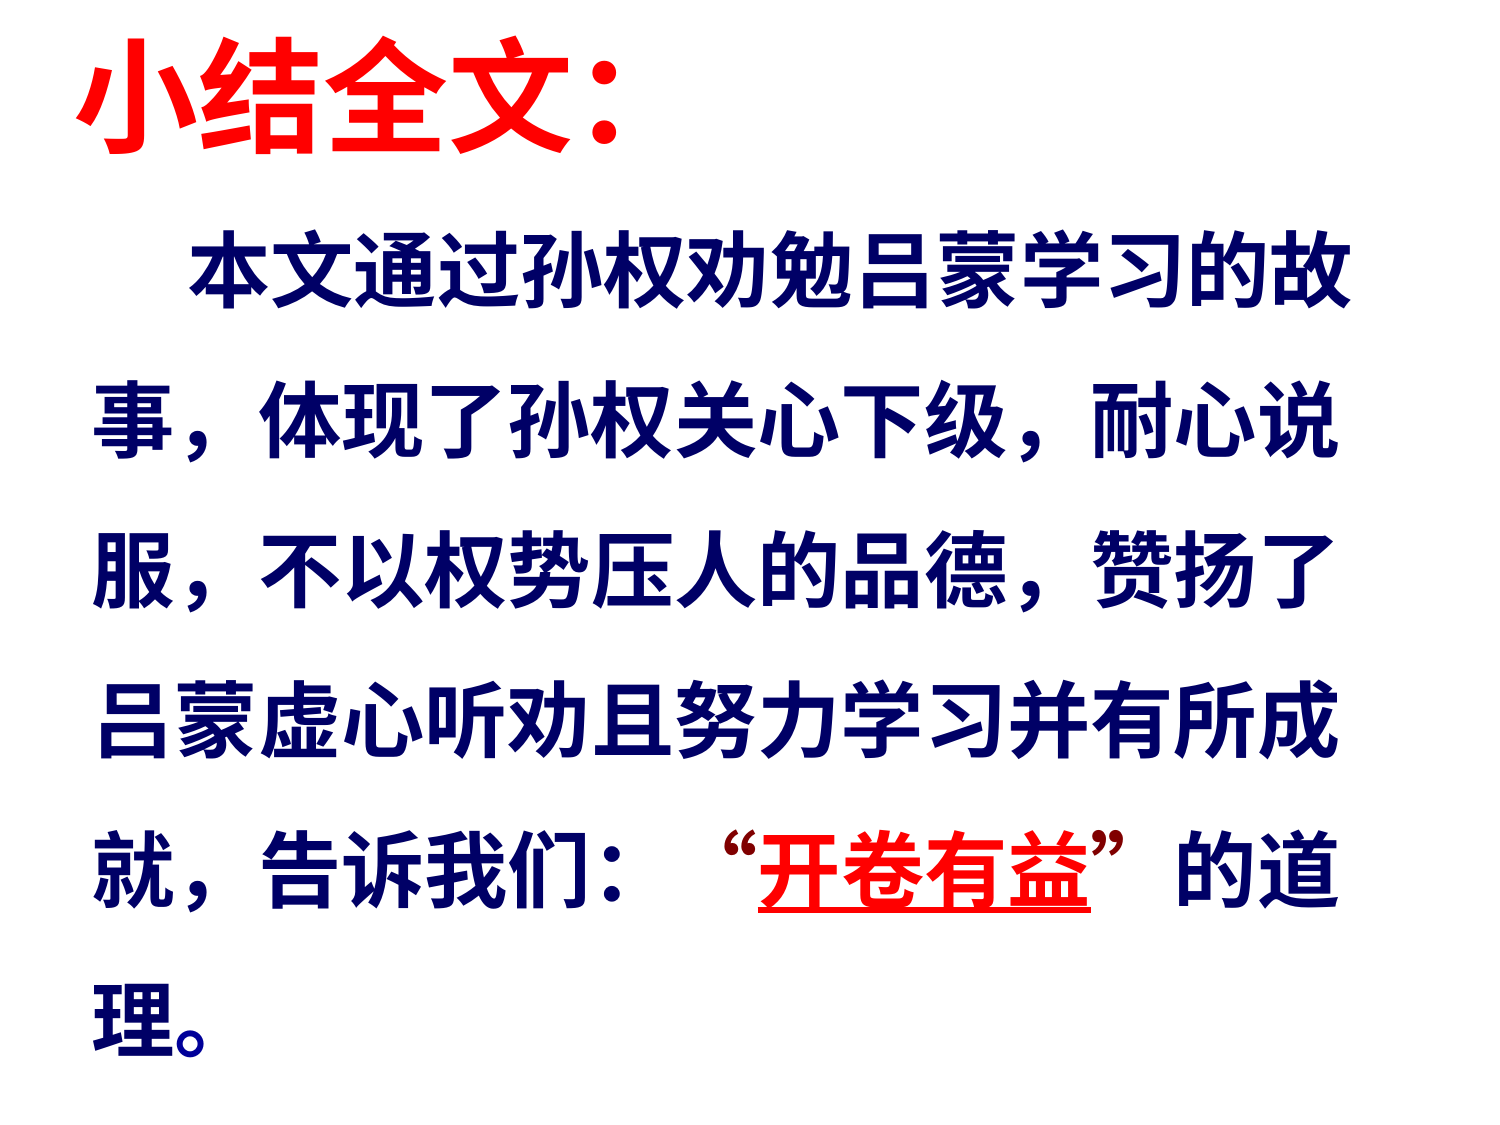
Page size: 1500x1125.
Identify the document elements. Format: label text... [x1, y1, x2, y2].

text_box 本文通过孙权劝勉吕蒙学习的故事，体现了孙权关心下级，耐心说服，不以权势压人的品德，赞扬了吕蒙虚心听劝且努力学习并有所成就，告诉我们：“开卷有益”的道理。 [76, 160, 1436, 1076]
text_box 小结全文： [0, 0, 1401, 188]
